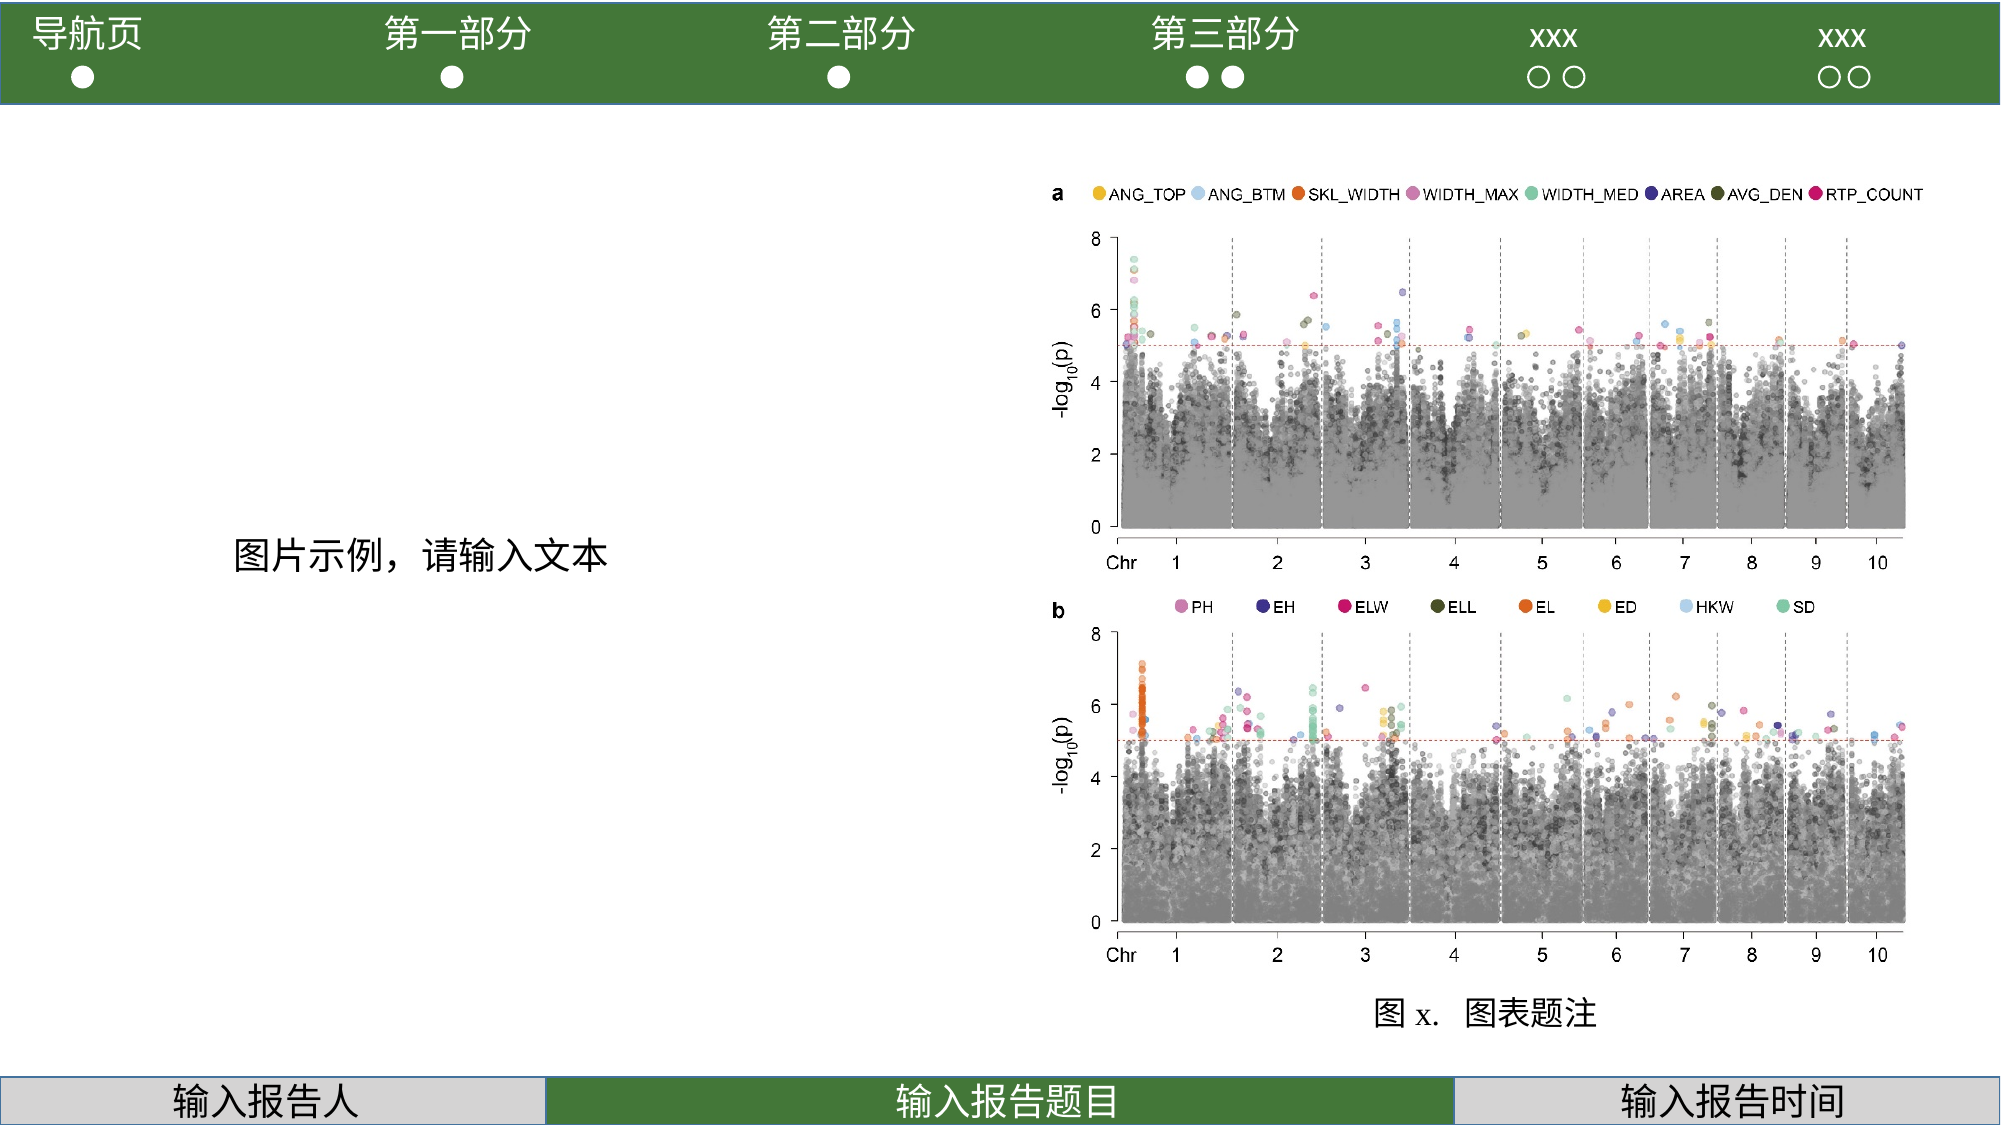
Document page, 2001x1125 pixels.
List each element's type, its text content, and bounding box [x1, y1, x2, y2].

text_box 图x. 图表题注 [1359, 983, 1613, 1040]
text_box 图片示例，请输入文本 [219, 527, 624, 585]
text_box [1528, 66, 1585, 88]
picture [1027, 150, 1944, 983]
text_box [1818, 66, 1870, 88]
text_box [827, 65, 851, 89]
text_box [71, 65, 95, 89]
text_box [440, 65, 464, 89]
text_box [1186, 66, 1244, 88]
